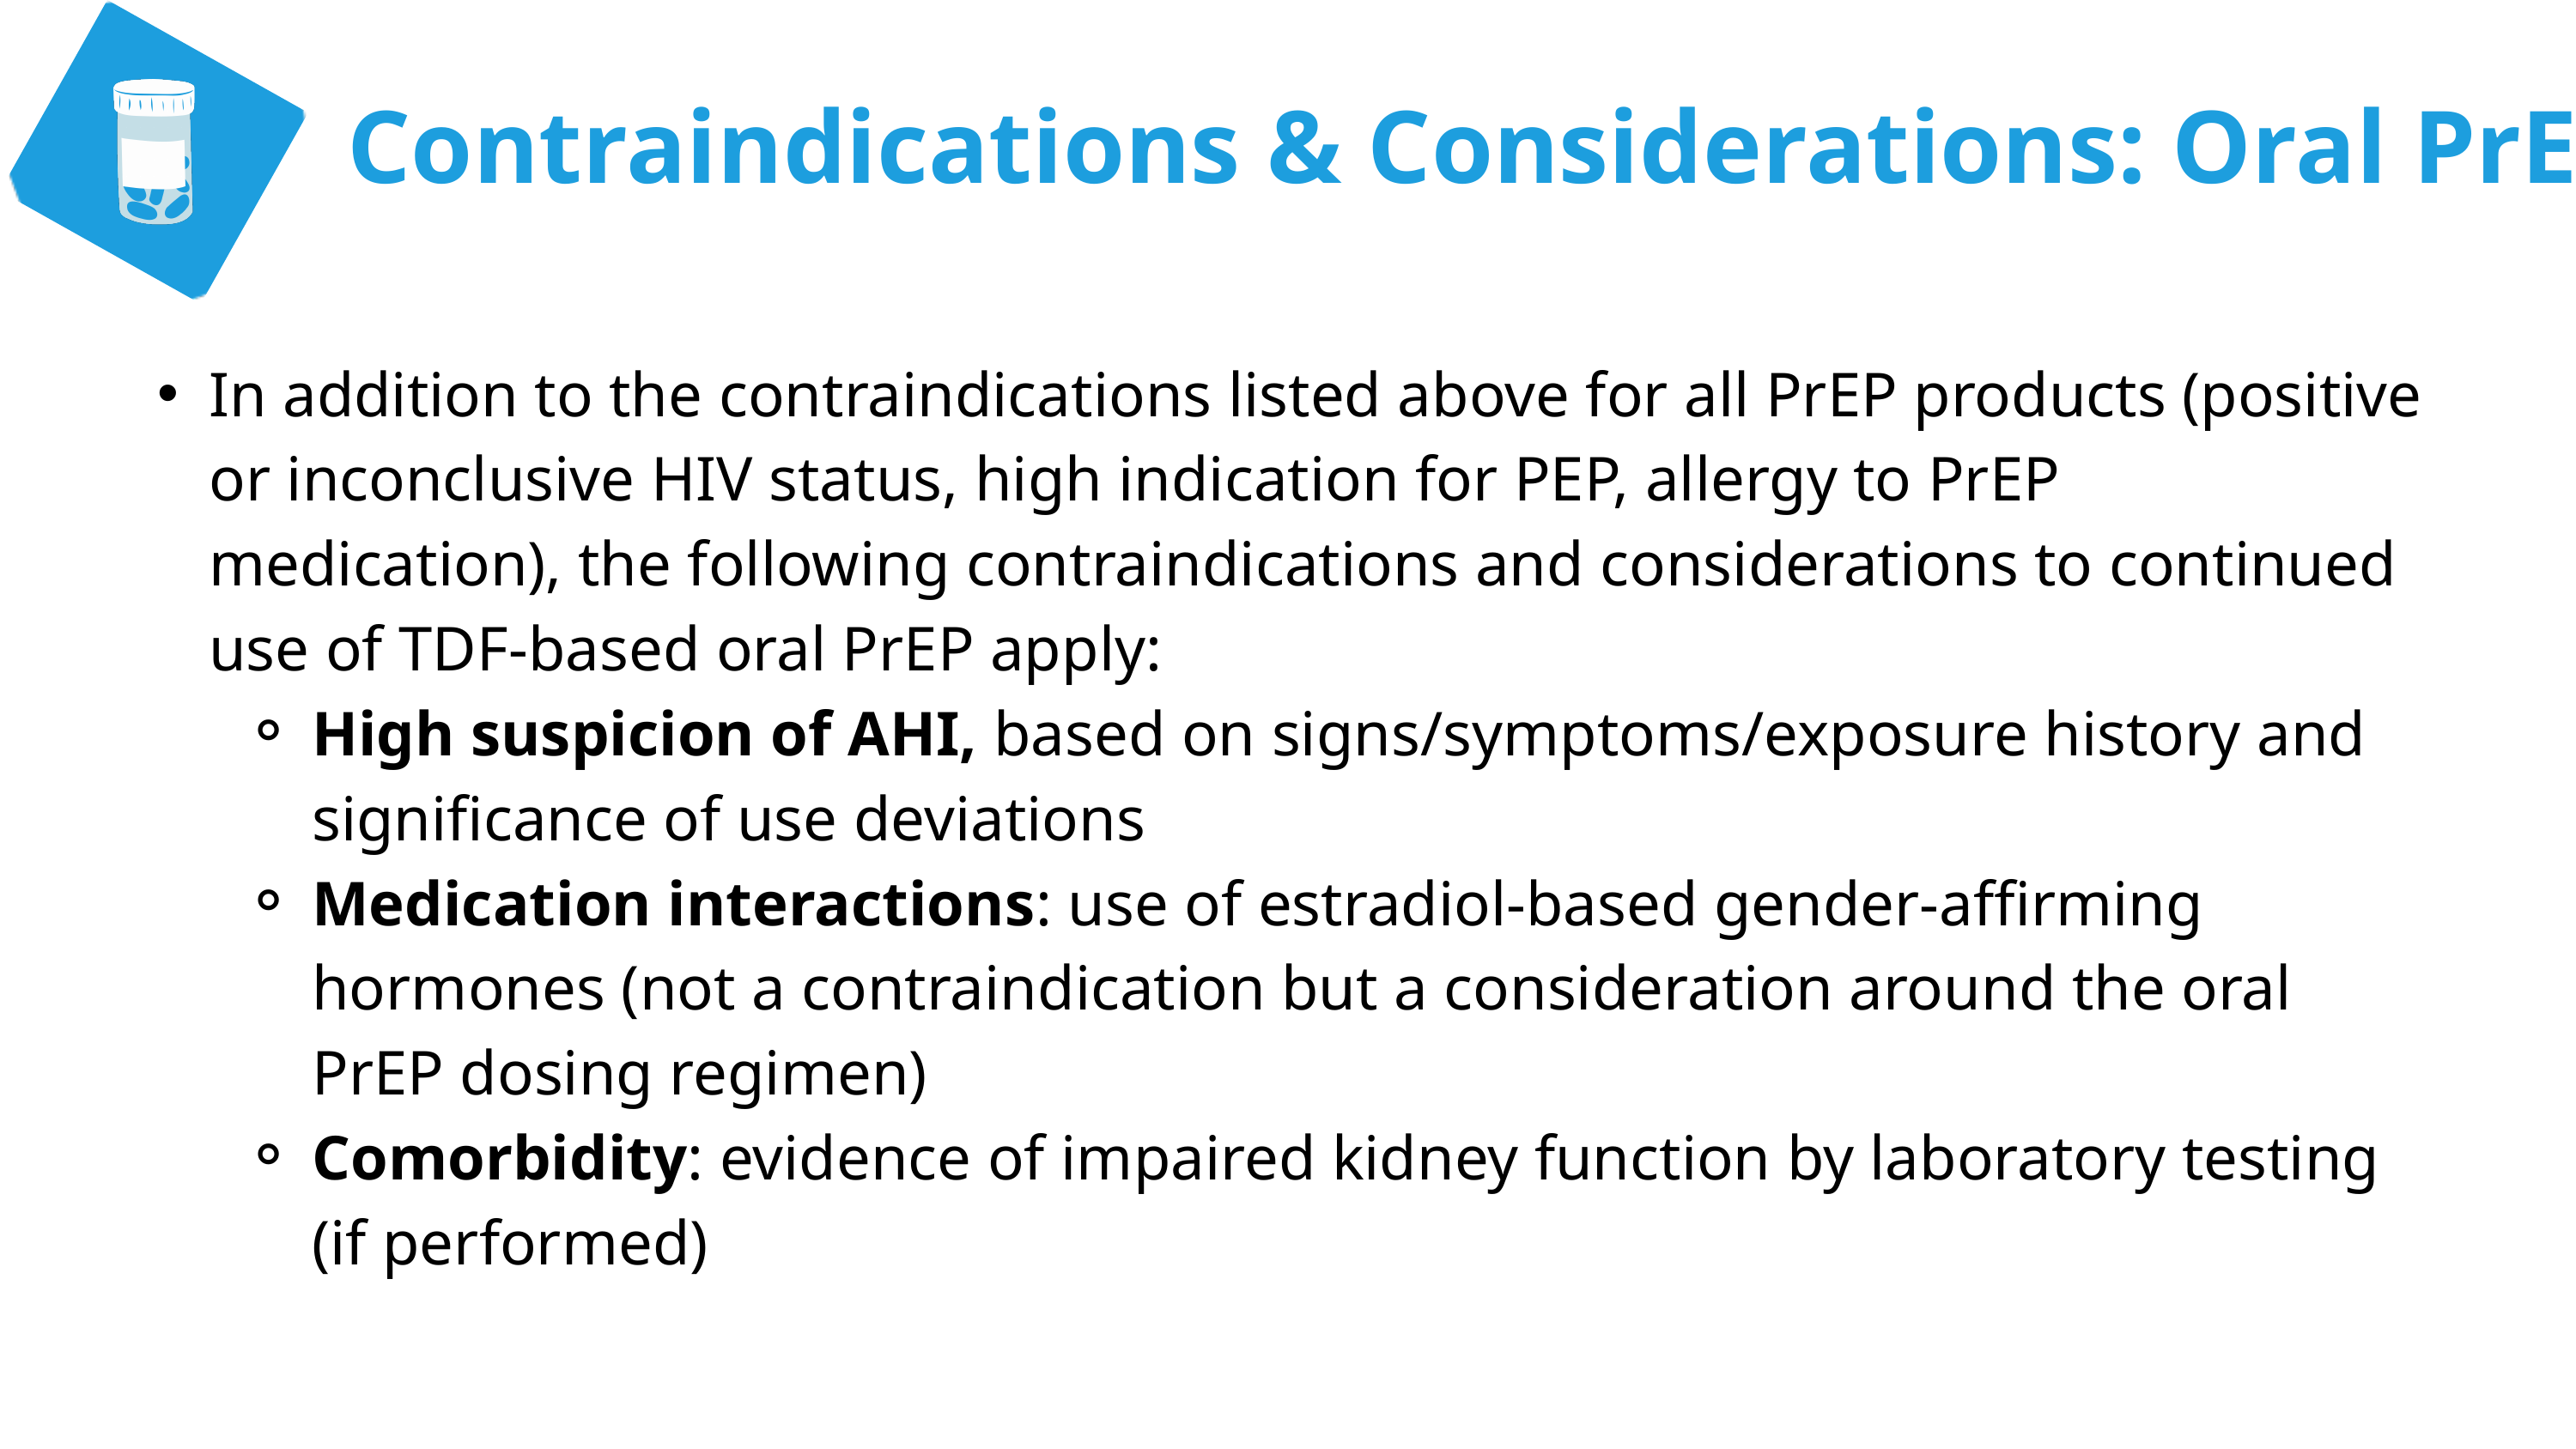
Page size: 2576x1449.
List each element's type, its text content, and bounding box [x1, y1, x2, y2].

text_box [0, 0, 308, 305]
text_box In addition to the contraindications listed above for all PrEP products (positive or inconclusive HIV status, high indication for PEP, allergy to PrEP medication), the following contraindications and considerations to continued use of TDF-based oral PrEP apply: High suspicion of AHI, based on signs/symptoms/exposure history and significance of use deviations Medication interactions: use of estradiol-based gender-affirming hormones (not a contraindication but a consideration around the oral PrEP dosing regimen) Comorbidity: evidence of impaired kidney function by laboratory testing (if performed) [106, 343, 2432, 1362]
text_box Contraindications & Considerations: Oral PrEP [347, 111, 2576, 203]
